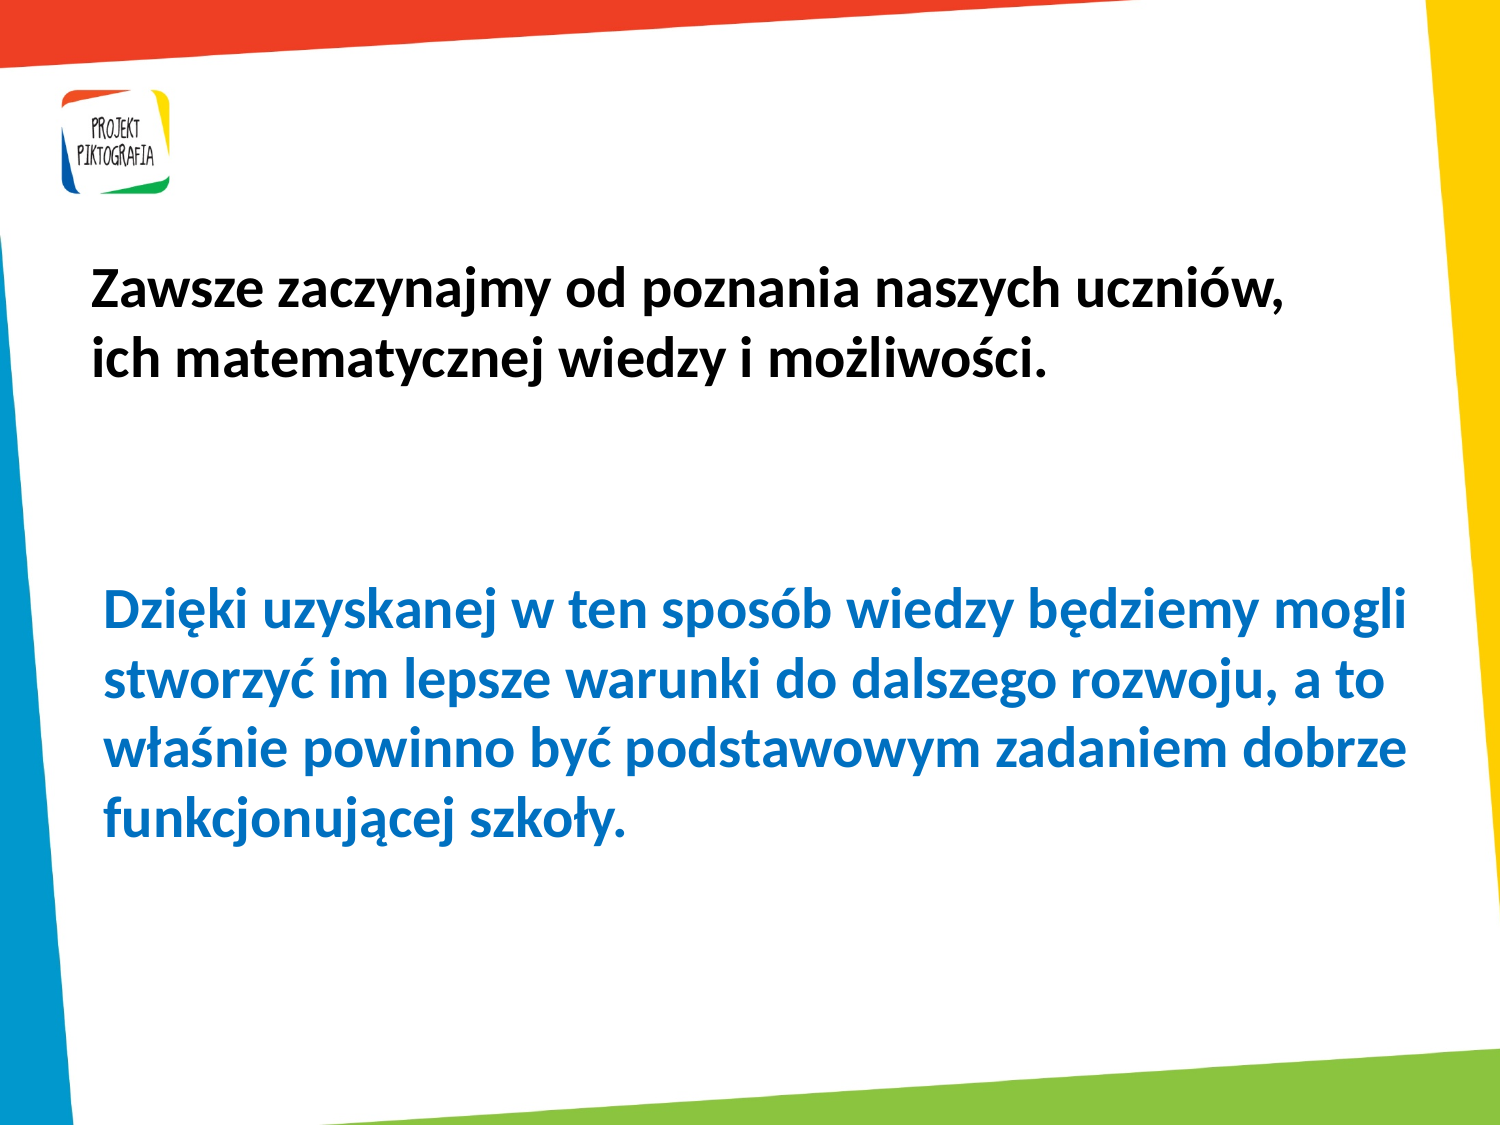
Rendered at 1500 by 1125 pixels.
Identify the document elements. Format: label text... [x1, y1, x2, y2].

picture [0, 0, 1500, 1125]
subtitle Zawsze zaczynajmy od poznania naszych uczniów, ich matematycznej wiedzy i możliwości. [76, 101, 1424, 469]
text_box Dzięki uzyskanej w ten sposób wiedzy będziemy mogli stworzyć im lepsze warunki do dalszego rozwoju, a to właśnie powinno być podstawowym zadaniem dobrze funkcjonującej szkoły. [88, 562, 1436, 953]
